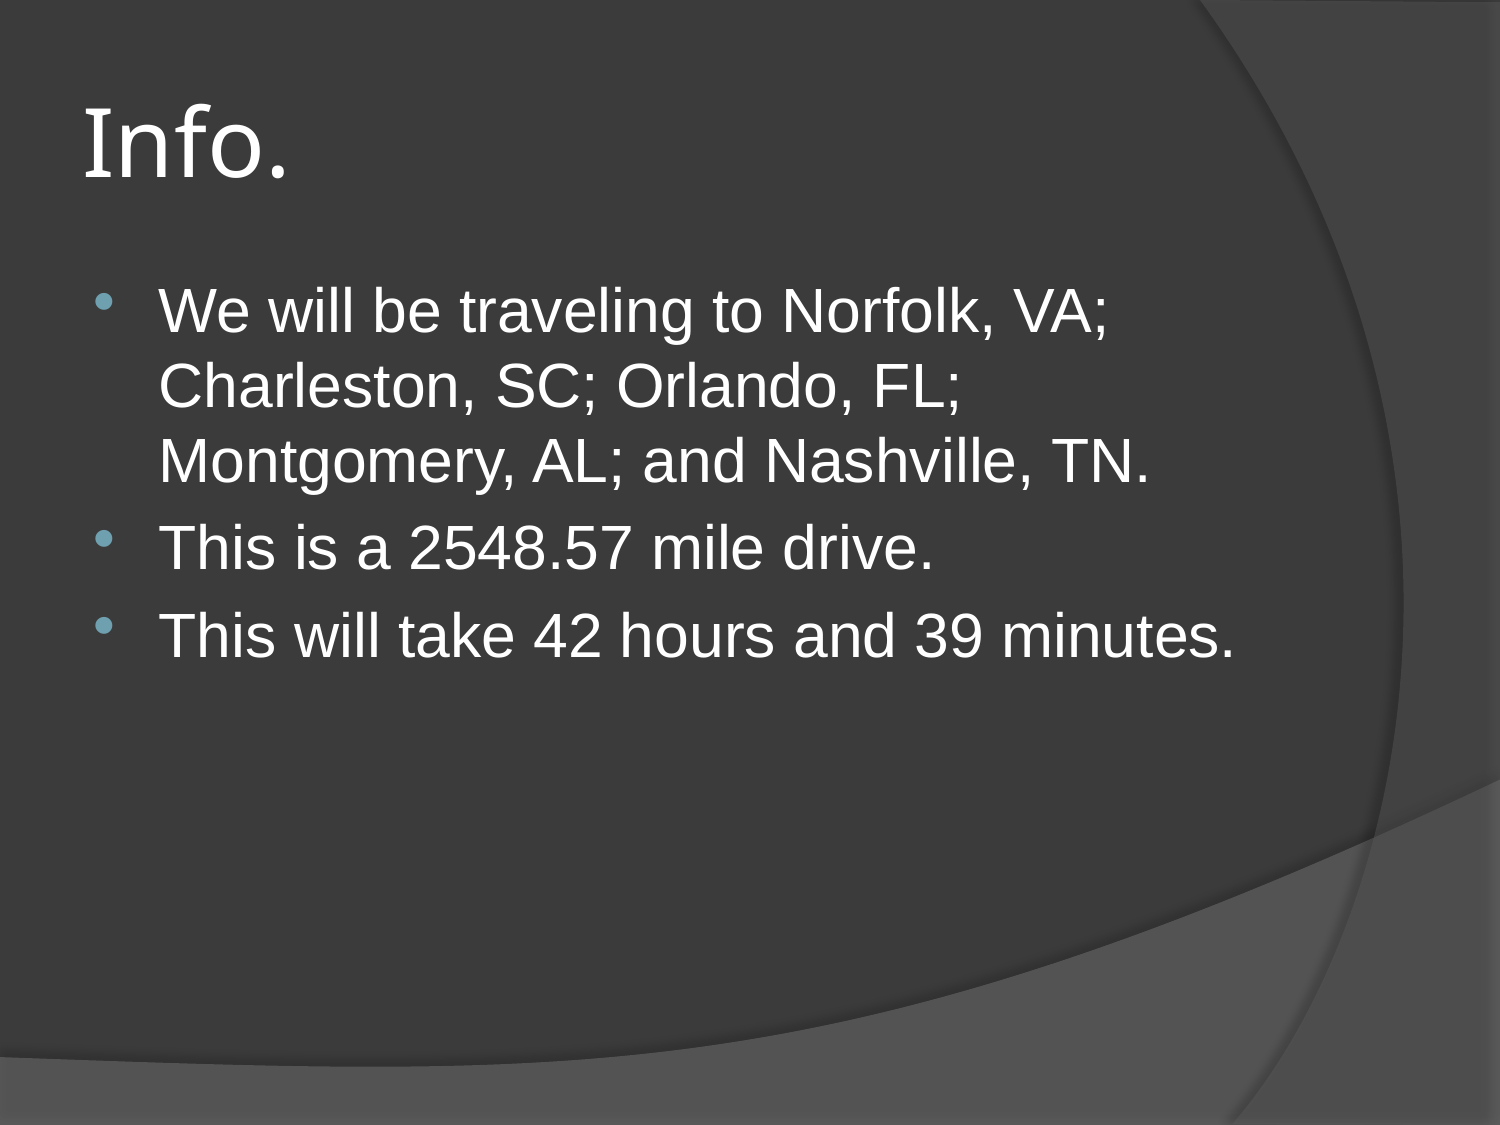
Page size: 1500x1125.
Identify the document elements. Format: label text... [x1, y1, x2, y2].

title Info. [75, 45, 1300, 233]
list We will be traveling to Norfolk, VA; Charleston, SC; Orlando, FL; Montgomery, AL; and Nashville, TN. This is a 2548.57 mile drive. This will take 42 hours and 39 minutes. [75, 262, 1300, 1005]
